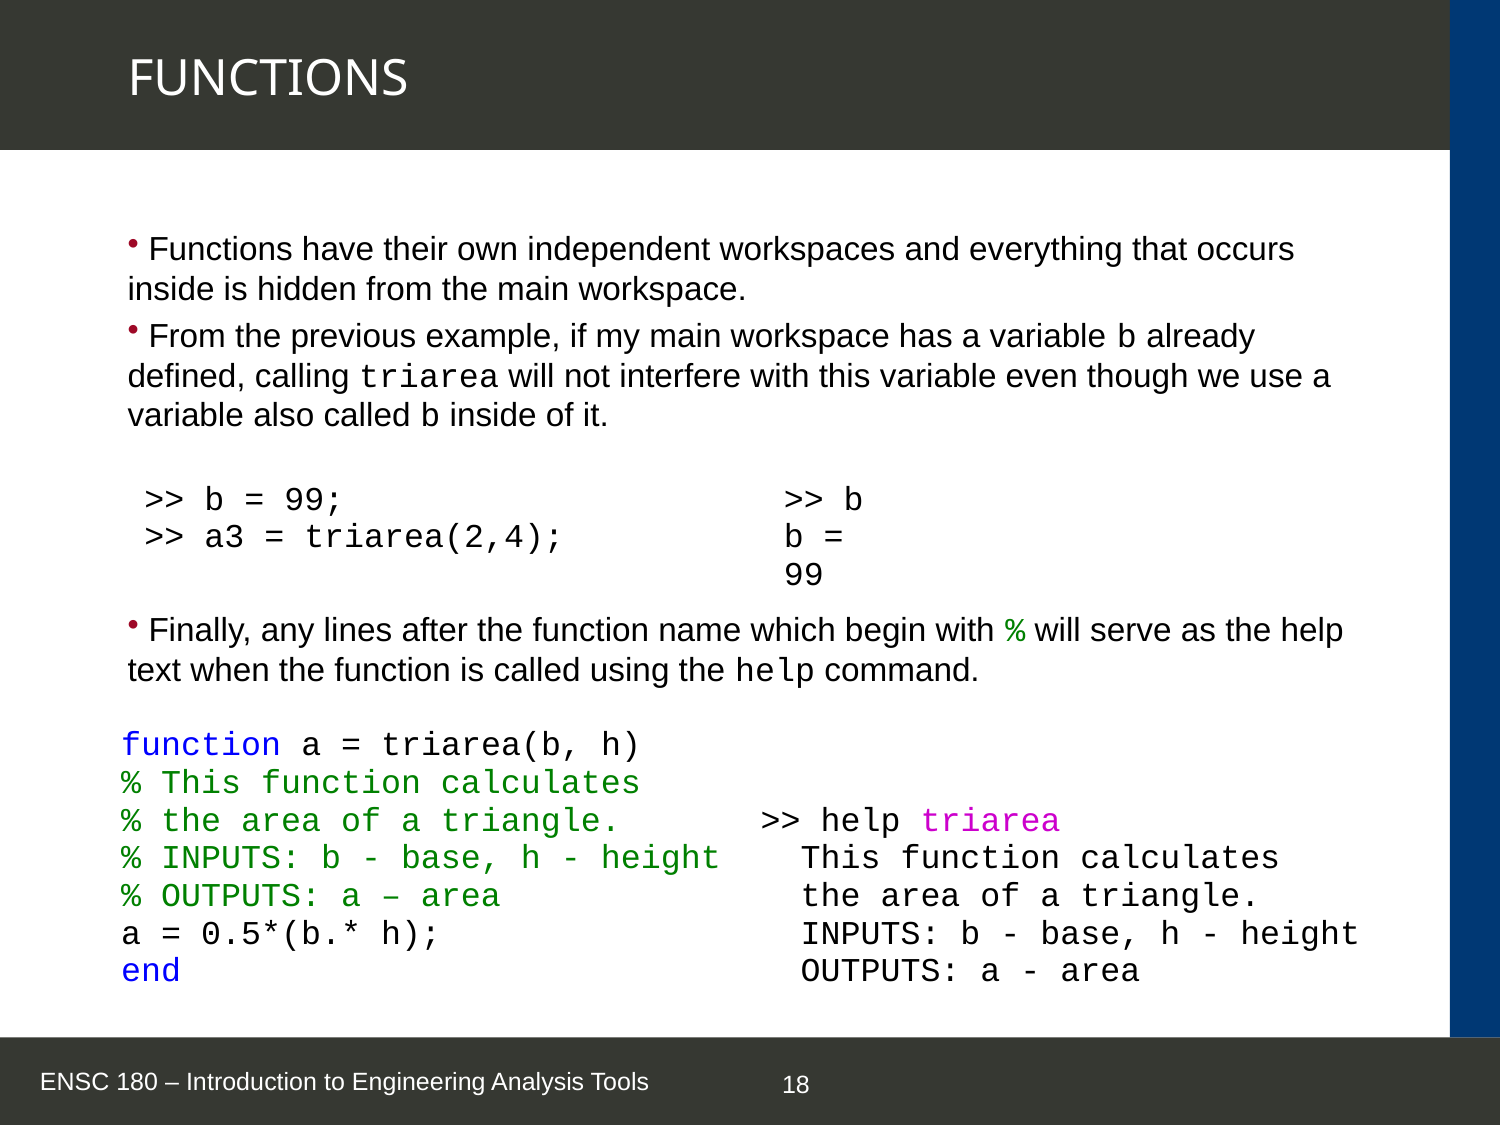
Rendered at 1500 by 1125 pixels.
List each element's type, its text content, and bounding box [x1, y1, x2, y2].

list Functions have their own independent workspaces and everything that occurs inside is hidden from the main workspace. From the previous example, if my main workspace has a variable b already defined, calling triarea will not interfere with this variable even though we use a variable also called b inside of it. Finally, any lines after the function name which begin with % will serve as the help text when the function is called using the help command. [112, 219, 1388, 1011]
footer ENSC 180 – Introduction to Engineering Analysis Tools [24, 1057, 740, 1113]
table_header >> b b = 99 [769, 475, 1405, 610]
table_header >> help triarea This function calculates the area of a triangle. INPUTS: b - base, h - height OUTPUTS: a - area [746, 720, 1381, 1075]
title FUNCTIONS [112, 37, 1450, 138]
table_header >> b = 99; >> a3 = triarea(2,4); [129, 475, 769, 610]
table_header function a = triarea(b, h) % This function calculates % the area of a triangle. % INPUTS: b - base, h - height % OUTPUTS: a – area a = 0.5*(b.* h); end [106, 720, 746, 1075]
